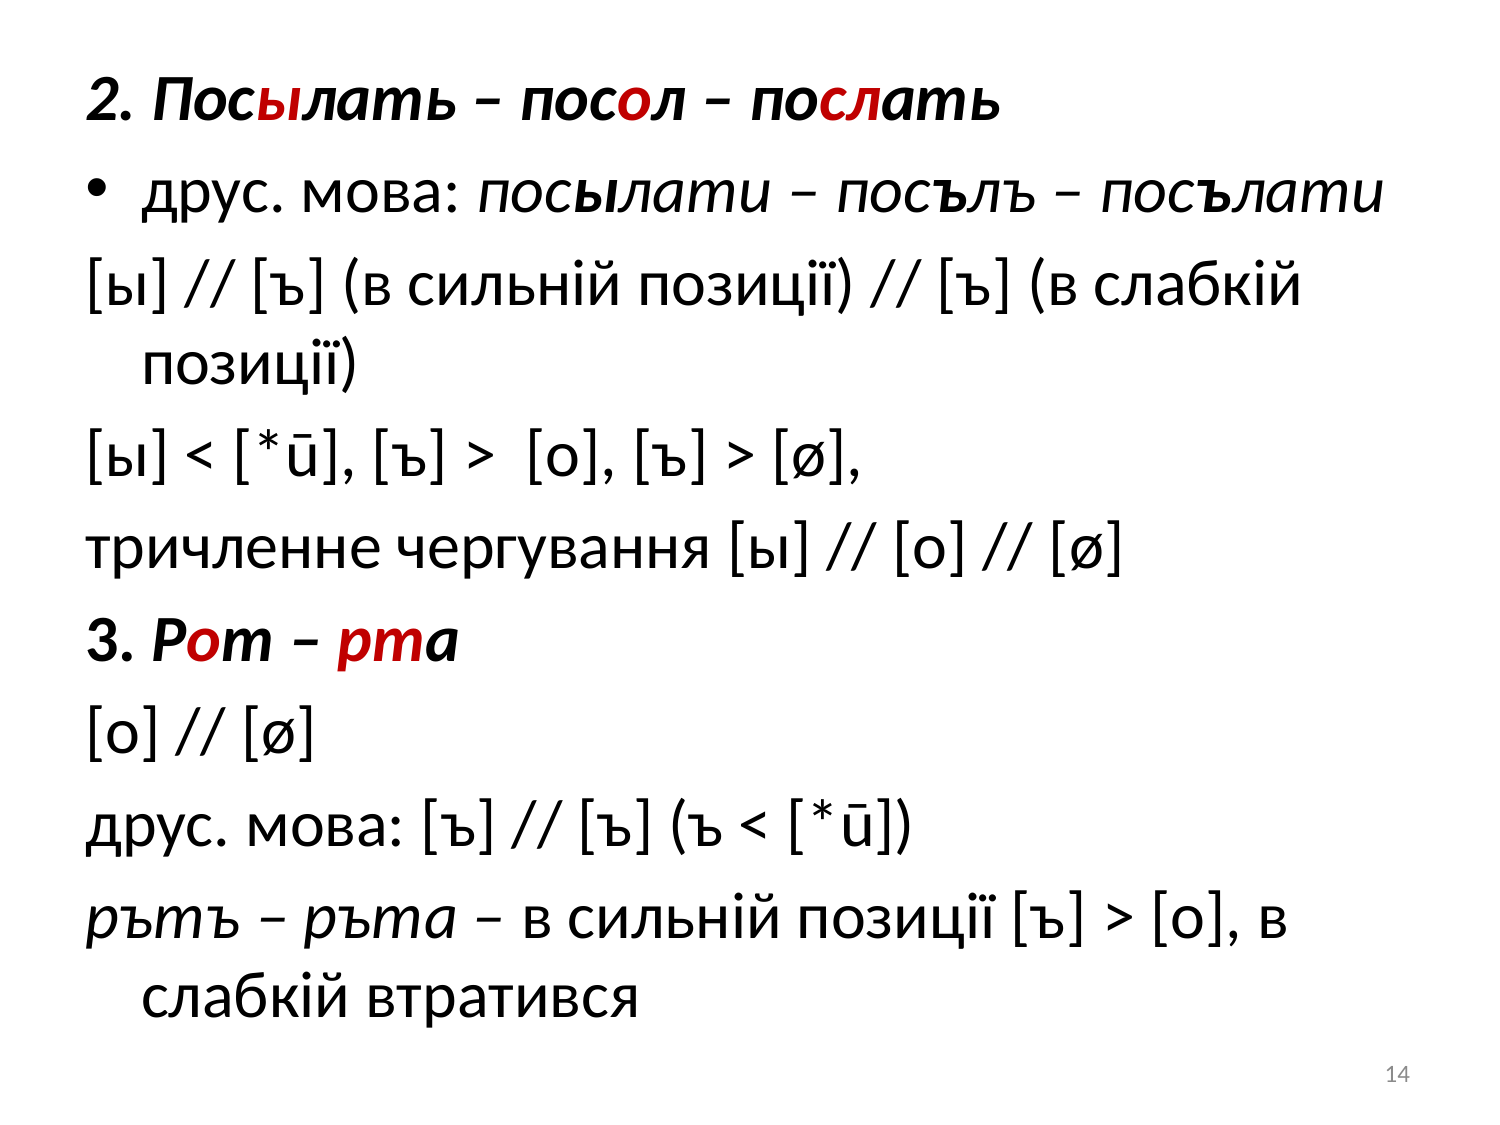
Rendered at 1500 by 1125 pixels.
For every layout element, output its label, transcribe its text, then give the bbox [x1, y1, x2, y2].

slide_number 14 [1074, 1042, 1425, 1103]
list 2. Посылать – посол – послать друс. мова: посылати – посълъ – посълати [ы] // [ъ] (в сильній позиції) // [ъ] (в слабкій позиції) [ы] < [*ū], [ъ] > [o], [ъ] > [ø], тричленне чергування [ы] // [о] // [ø] 3. Рот – рта [о] // [ø] друс. мова: [ъ] // [ъ] (ъ < [*ū]) рътъ – ръта – в сильній позиції [ъ] > [о], в слабкій втратився [70, 46, 1421, 1043]
